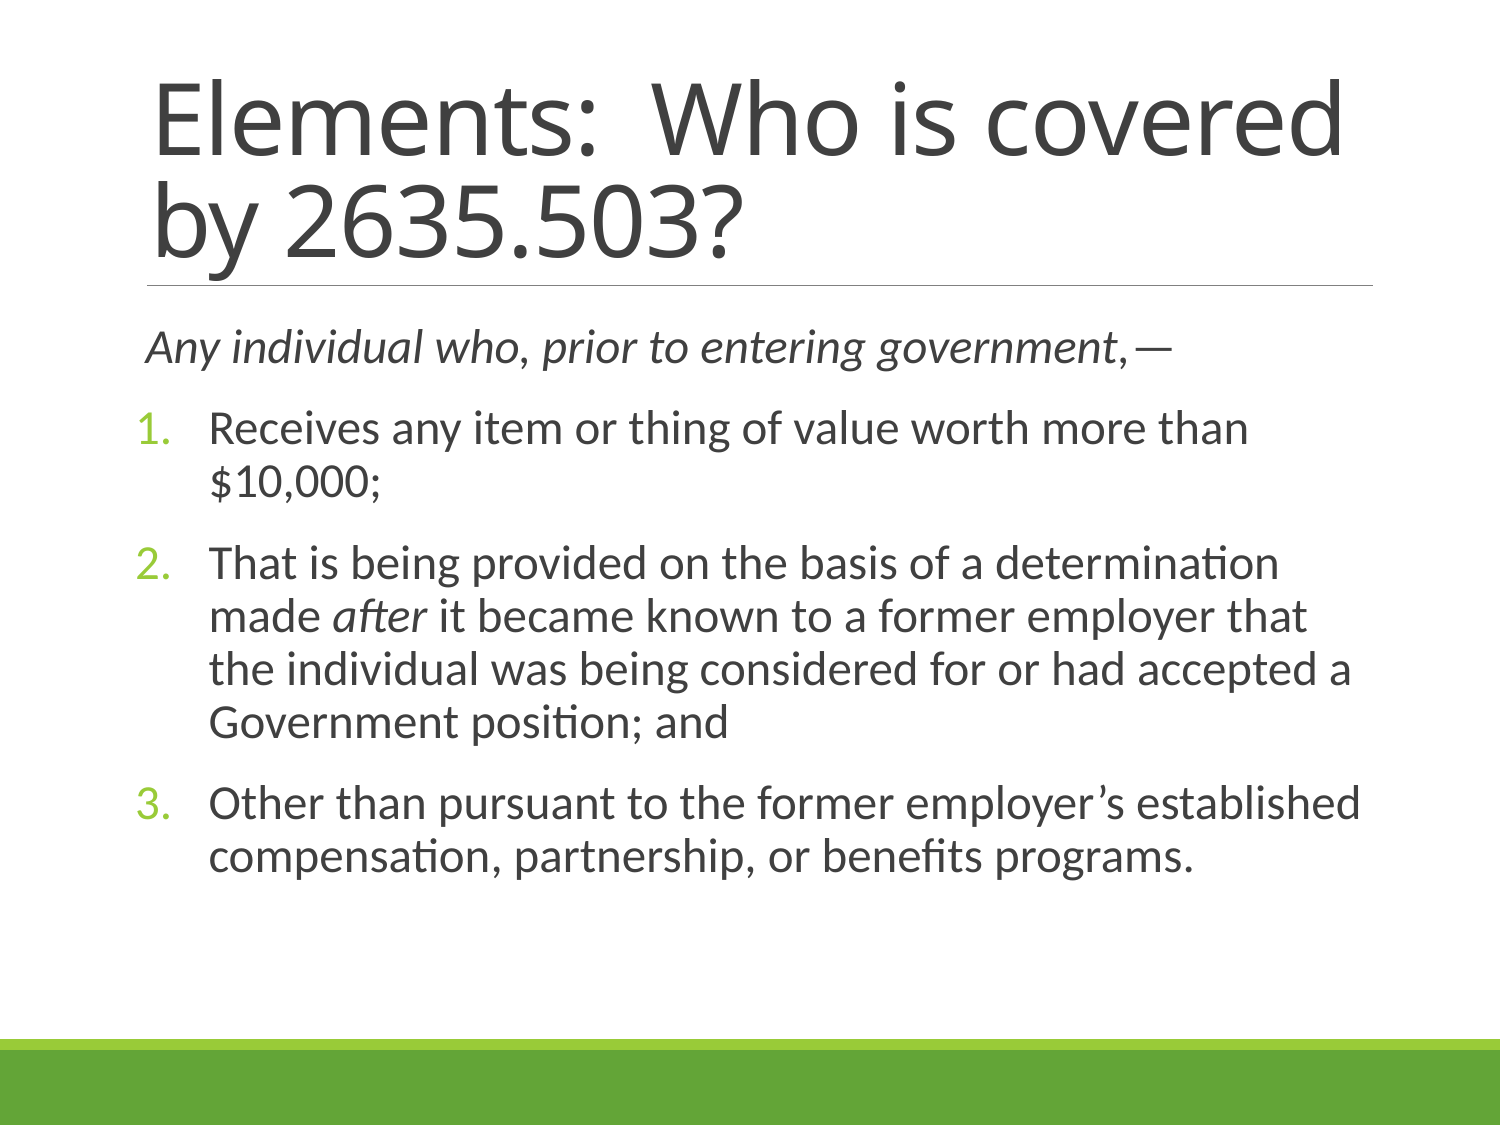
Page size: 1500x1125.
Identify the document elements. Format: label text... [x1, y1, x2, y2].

title Elements: Who is covered by 2635.503? [135, 47, 1373, 285]
list Any individual who, prior to entering government,— Receives any item or thing of value worth more than $10,000; That is being provided on the basis of a determination made after it became known to a former employer that the individual was being considered for or had accepted a Government position; and Other than pursuant to the former employer’s established compensation, partnership, or benefits programs. [135, 313, 1369, 934]
